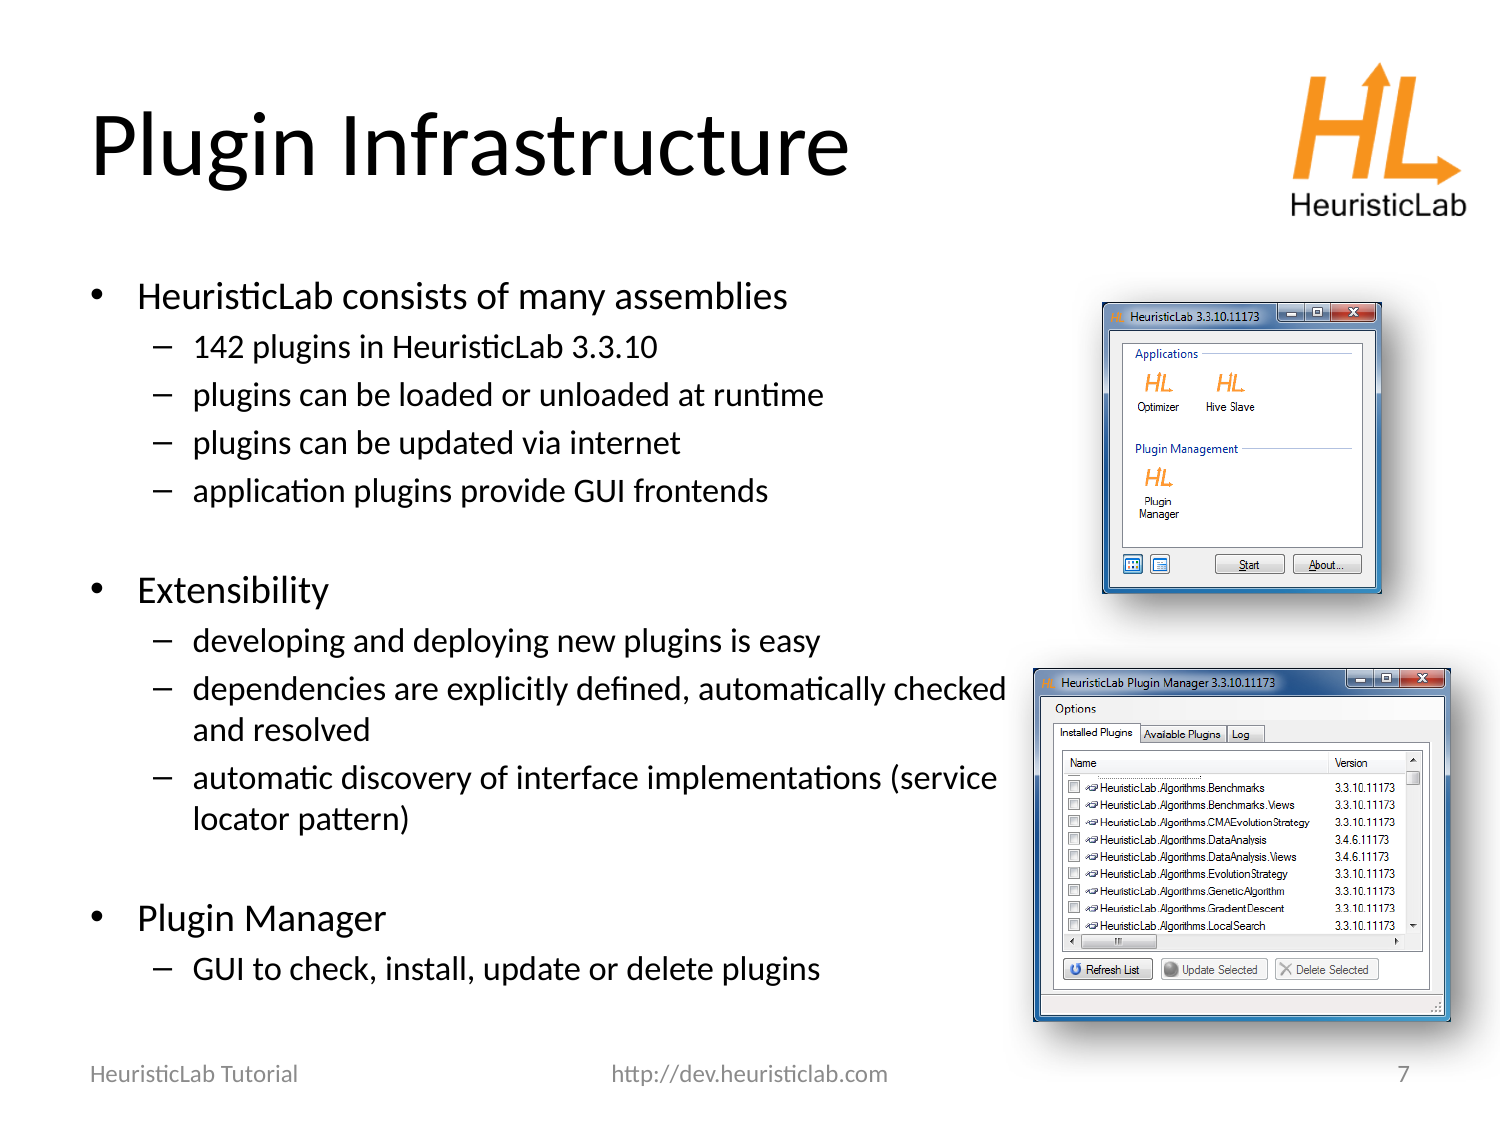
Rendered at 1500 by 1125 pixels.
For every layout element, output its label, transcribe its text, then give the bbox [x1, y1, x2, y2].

slide_number HeuristicLab Tutorial [75, 1042, 425, 1103]
slide_number 7 [1074, 1042, 1425, 1103]
title Plugin Infrastructure [75, 45, 1282, 233]
list HeuristicLab consists of many assemblies 142 plugins in HeuristicLab 3.3.10 plugins can be loaded or unloaded at runtime plugins can be updated via internet application plugins provide GUI frontends Extensibility developing and deploying new plugins is easy dependencies are explicitly defined, automatically checked and resolved automatic discovery of interface implementations (service locator pattern) Plugin Manager GUI to check, install, update or delete plugins [75, 262, 1034, 1005]
picture [1281, 27, 1474, 244]
picture [1101, 302, 1382, 594]
picture [1033, 668, 1451, 1022]
footer http://dev.heuristiclab.com [512, 1042, 988, 1103]
